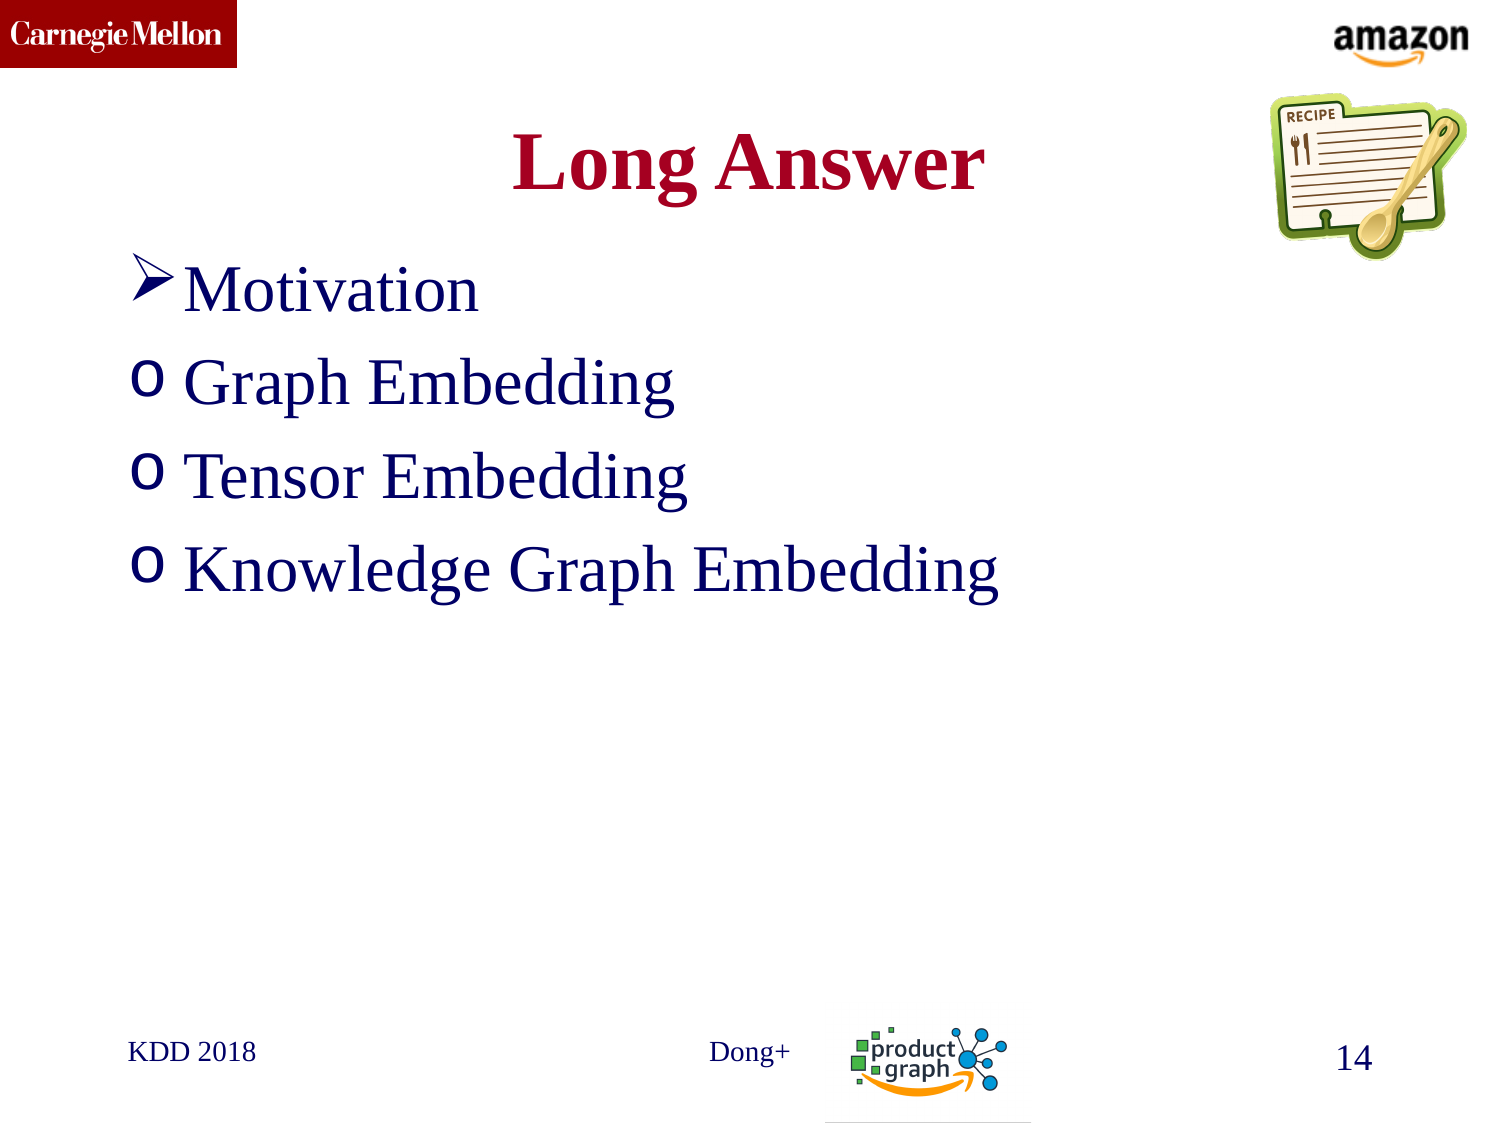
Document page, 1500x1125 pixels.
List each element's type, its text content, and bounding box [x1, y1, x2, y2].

picture [0, 0, 237, 68]
slide_number 14 [1074, 1024, 1388, 1101]
slide_number KDD 2018 [112, 1024, 426, 1101]
footer Dong+ [512, 1024, 988, 1101]
picture [1270, 93, 1468, 261]
picture [1322, 4, 1484, 88]
list Motivation Graph Embedding Tensor Embedding Knowledge Graph Embedding [112, 237, 1428, 1001]
title Long Answer [112, 99, 1265, 213]
